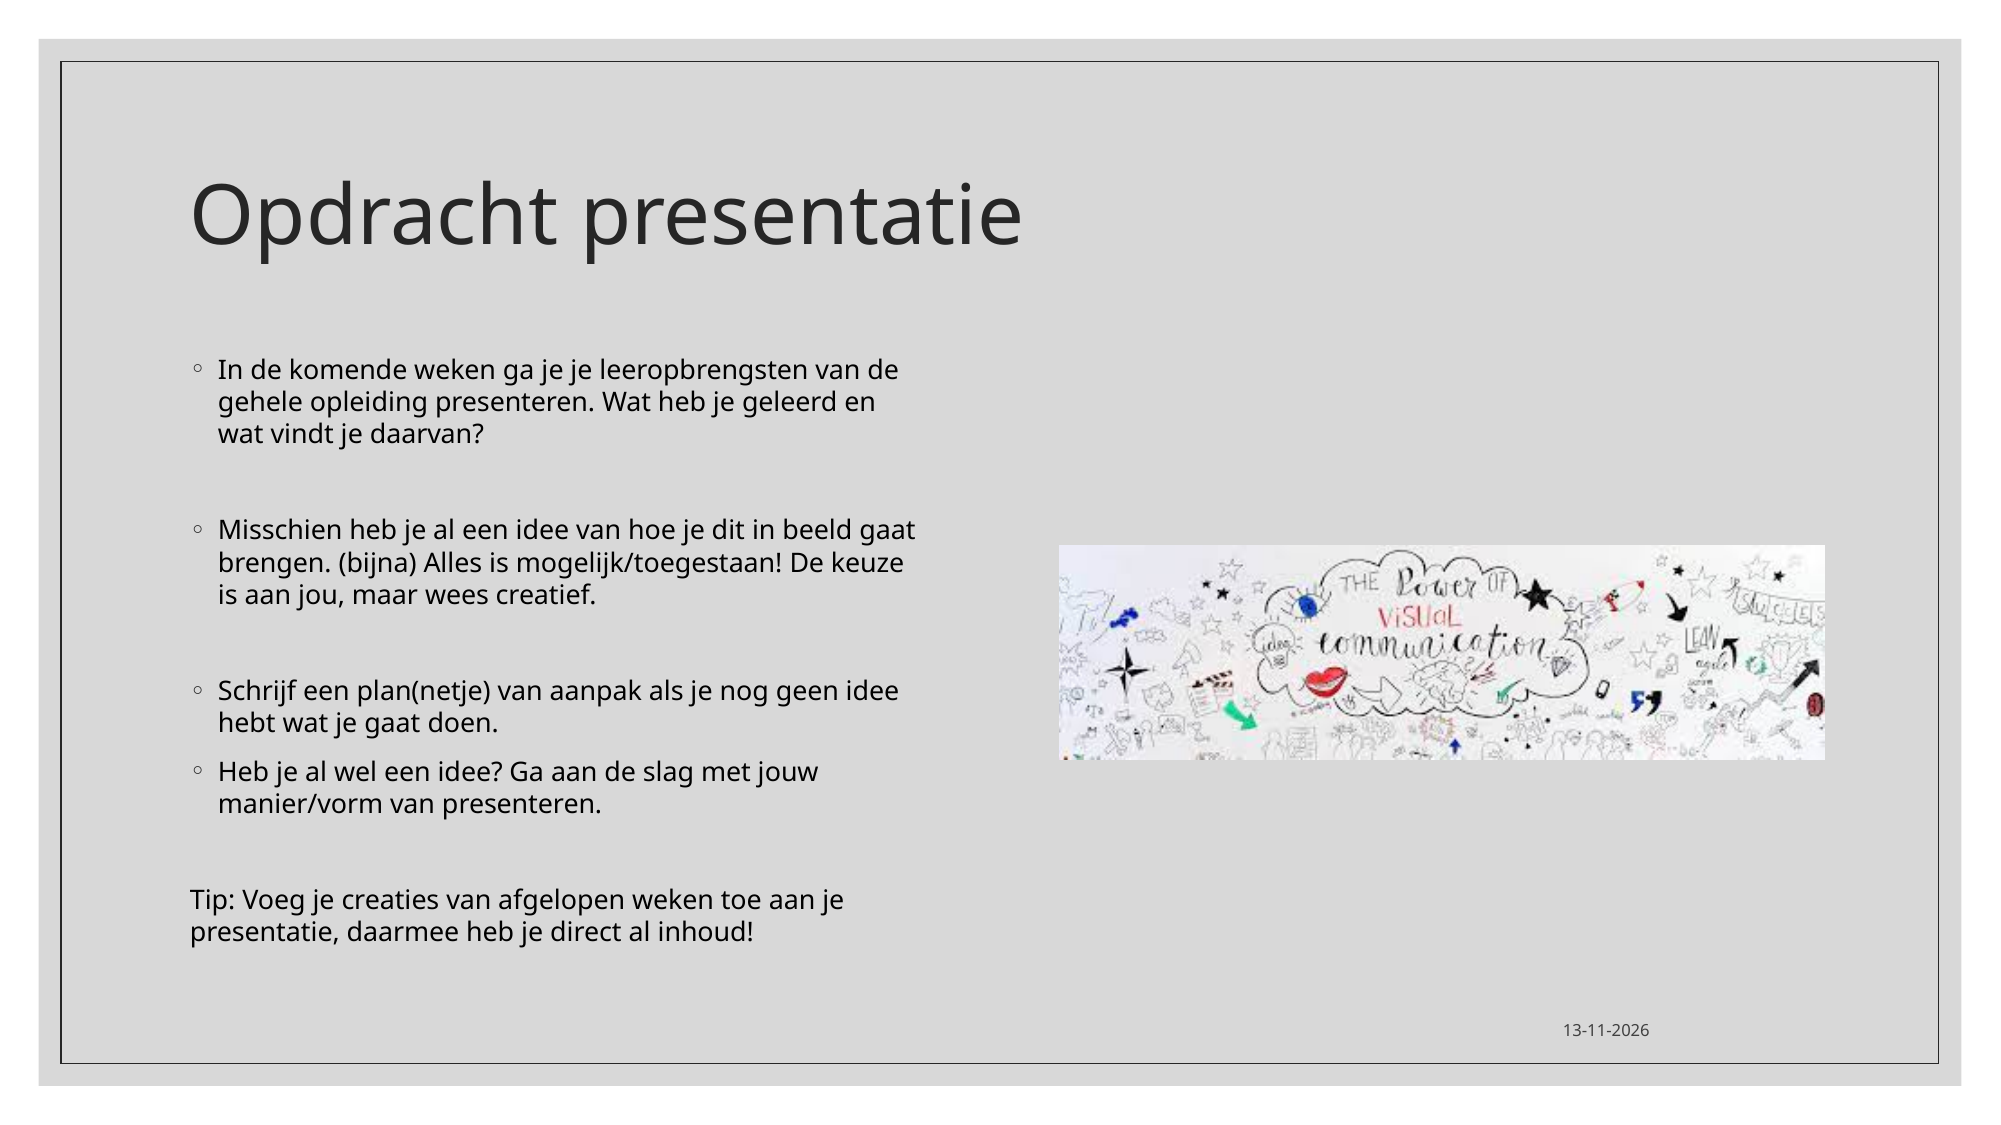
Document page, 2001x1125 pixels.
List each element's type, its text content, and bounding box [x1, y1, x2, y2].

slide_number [1190, 990, 1665, 1050]
title Opdracht presentatie [174, 105, 1825, 331]
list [1059, 545, 1825, 760]
list In de komende weken ga je je leeropbrengsten van de gehele opleiding presenteren. Wat heb je geleerd en wat vindt je daarvan? Misschien heb je al een idee van hoe je dit in beeld gaat brengen. (bijna) Alles is mogelijk/toegestaan! De keuze is aan jou, maar wees creatief. Schrijf een plan(netje) van aanpak als je nog geen idee hebt wat je gaat doen. Heb je al wel een idee? Ga aan de slag met jouw manier/vorm van presenteren. Tip: Voeg je creaties van afgelopen weken toe aan je presentatie, daarmee heb je direct al inhoud! [174, 345, 940, 960]
